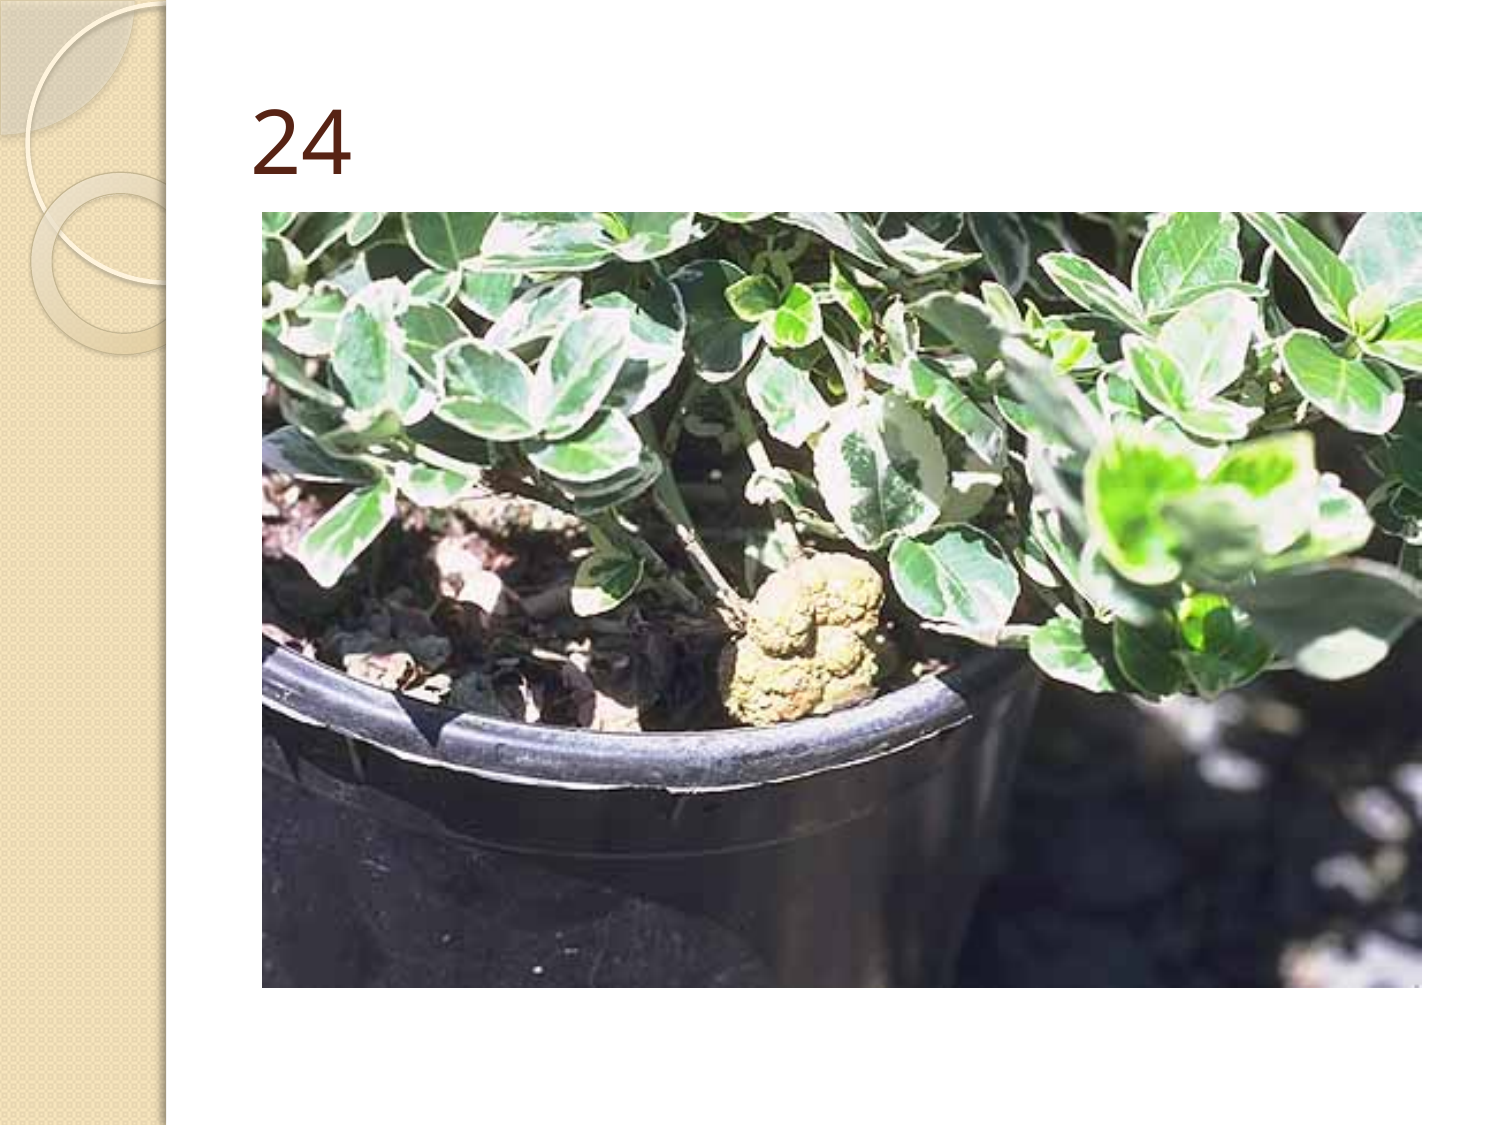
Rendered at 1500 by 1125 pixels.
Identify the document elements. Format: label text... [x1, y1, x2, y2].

title 24 [235, 45, 1466, 233]
picture [262, 212, 1422, 988]
